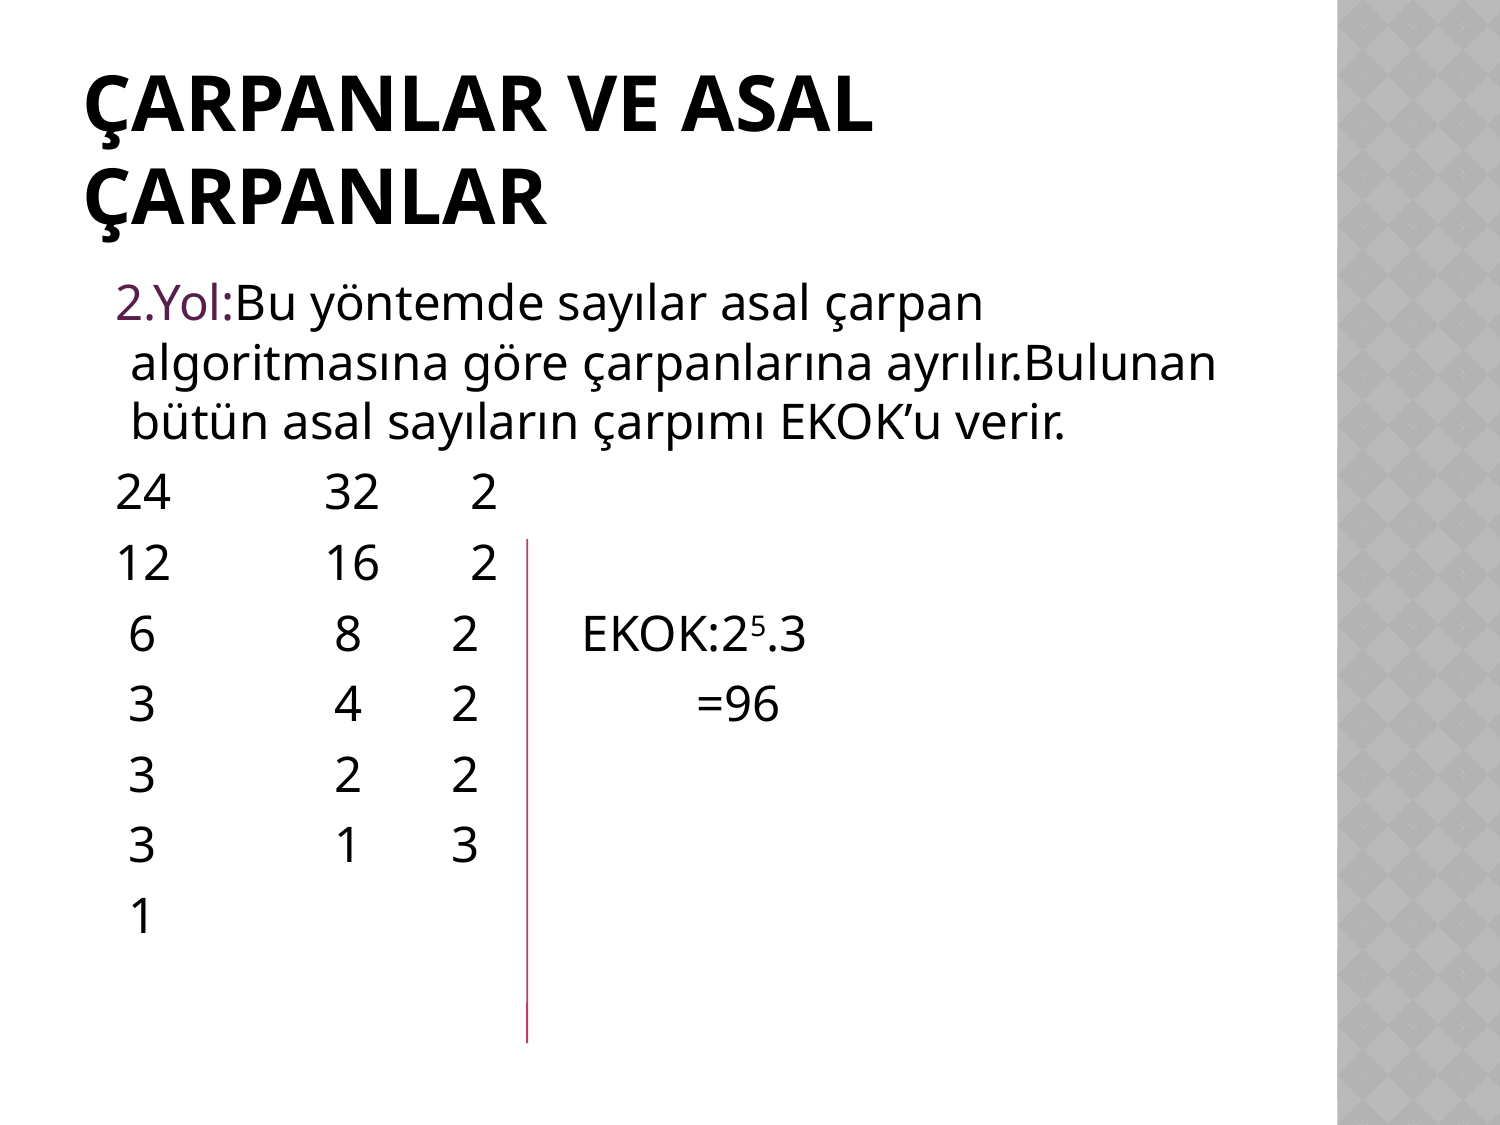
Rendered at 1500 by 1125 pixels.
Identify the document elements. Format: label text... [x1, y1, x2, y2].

title Çarpanlar ve asal çarpanlar [75, 52, 1263, 240]
list 2.Yol:Bu yöntemde sayılar asal çarpan algoritmasına göre çarpanlarına ayrılır.Bulunan bütün asal sayıların çarpımı EKOK’u verir. 24 32 2 12 16 2 6 8 2 EKOK:25.3 3 4 2 =96 3 2 2 3 1 3 1 [75, 264, 1263, 1059]
